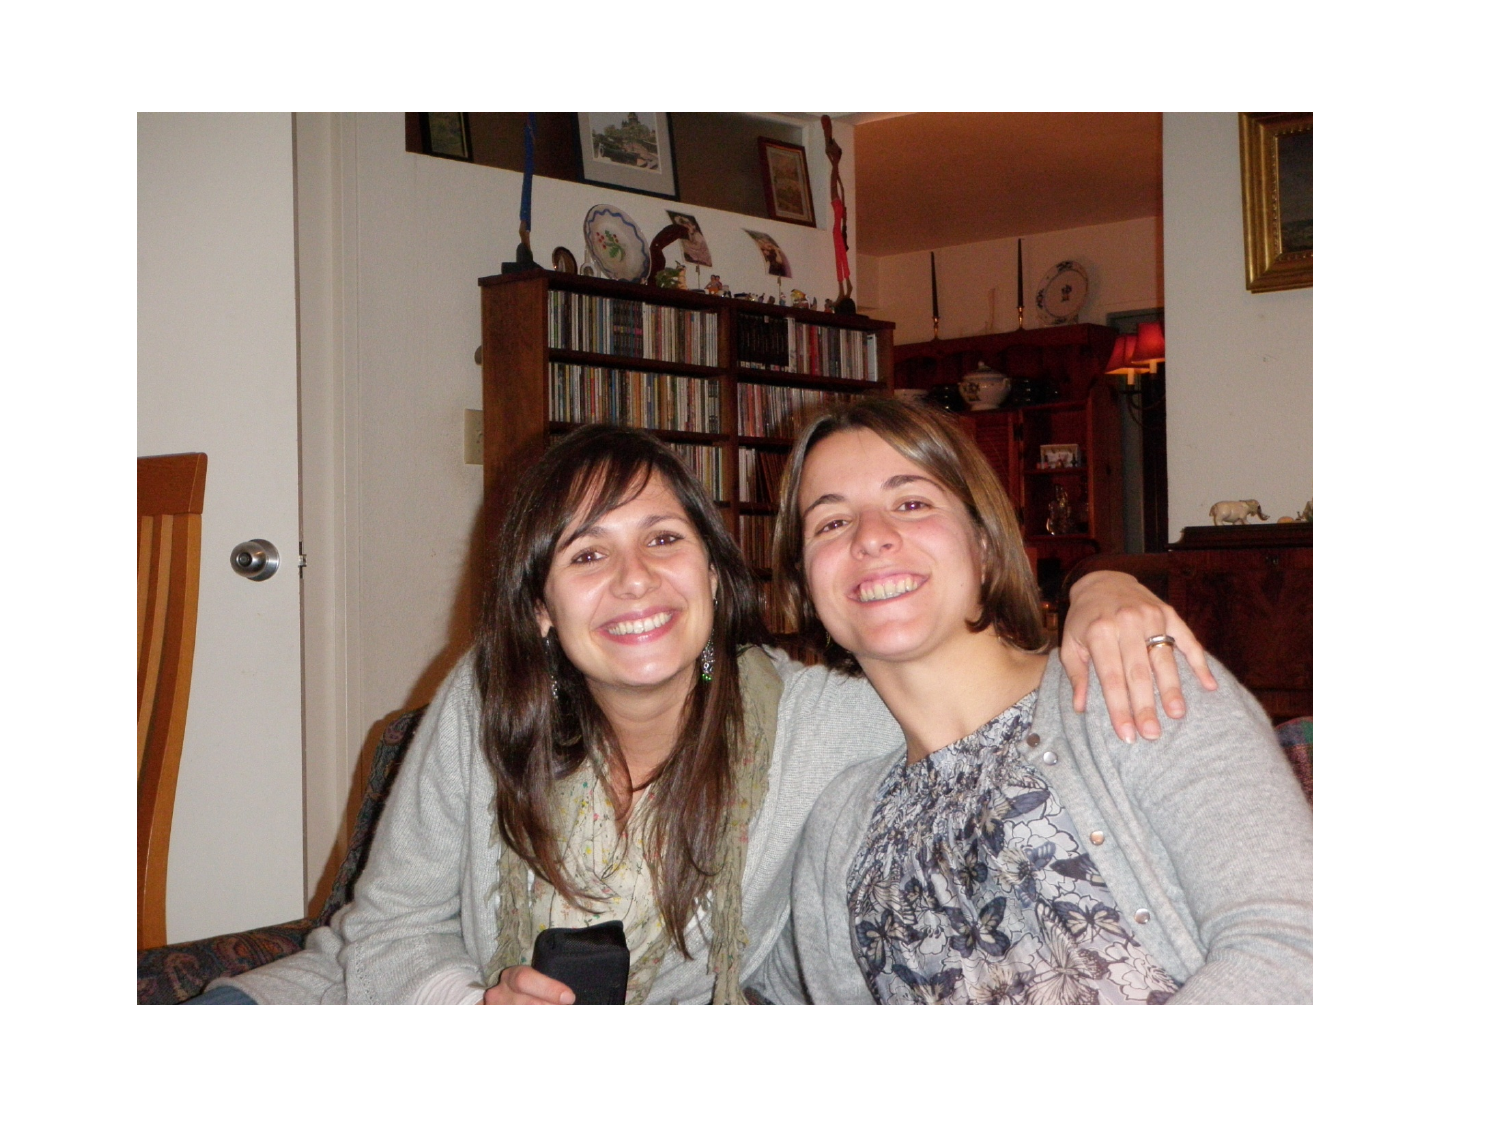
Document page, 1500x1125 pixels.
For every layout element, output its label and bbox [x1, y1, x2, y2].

list [137, 112, 1313, 1006]
